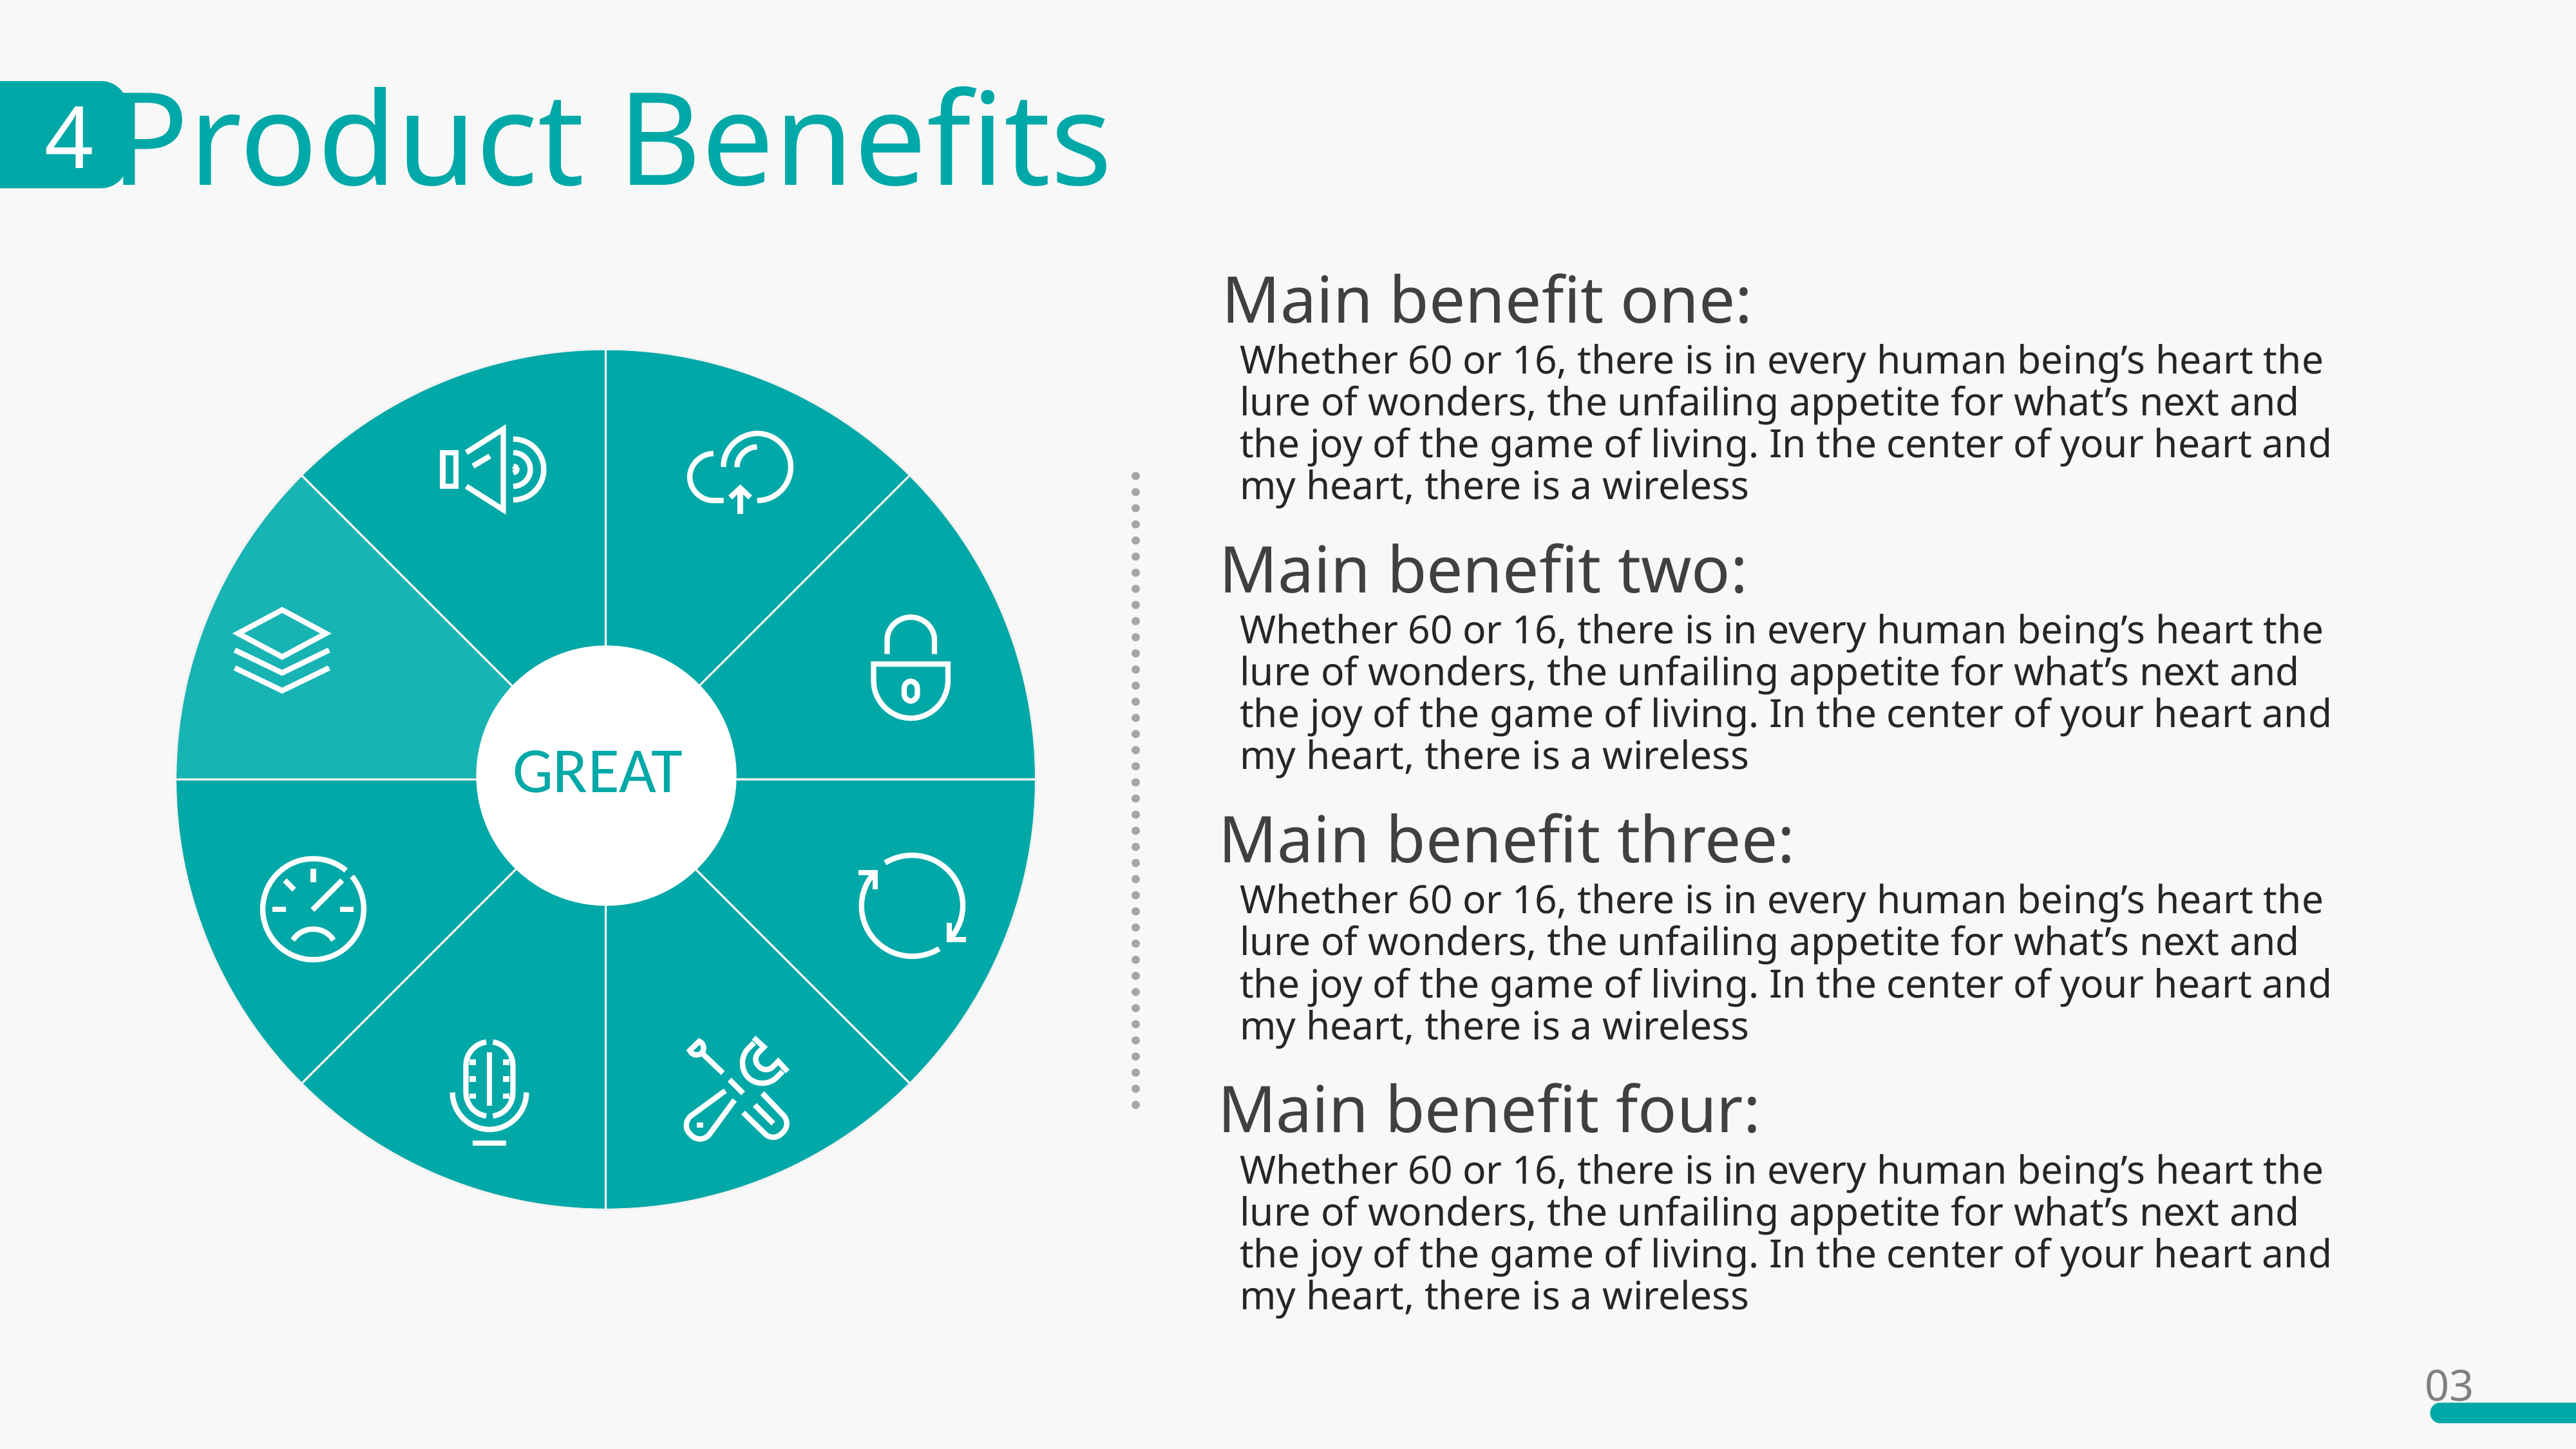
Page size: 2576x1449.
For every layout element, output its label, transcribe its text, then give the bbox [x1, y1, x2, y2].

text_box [0, 72, 128, 196]
text_box Product Benefits [102, 46, 1122, 221]
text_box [1229, 788, 2359, 1058]
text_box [1229, 1058, 2359, 1334]
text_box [169, 345, 1042, 1217]
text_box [2414, 1348, 2576, 1419]
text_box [1229, 248, 2359, 518]
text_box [1229, 518, 2359, 788]
